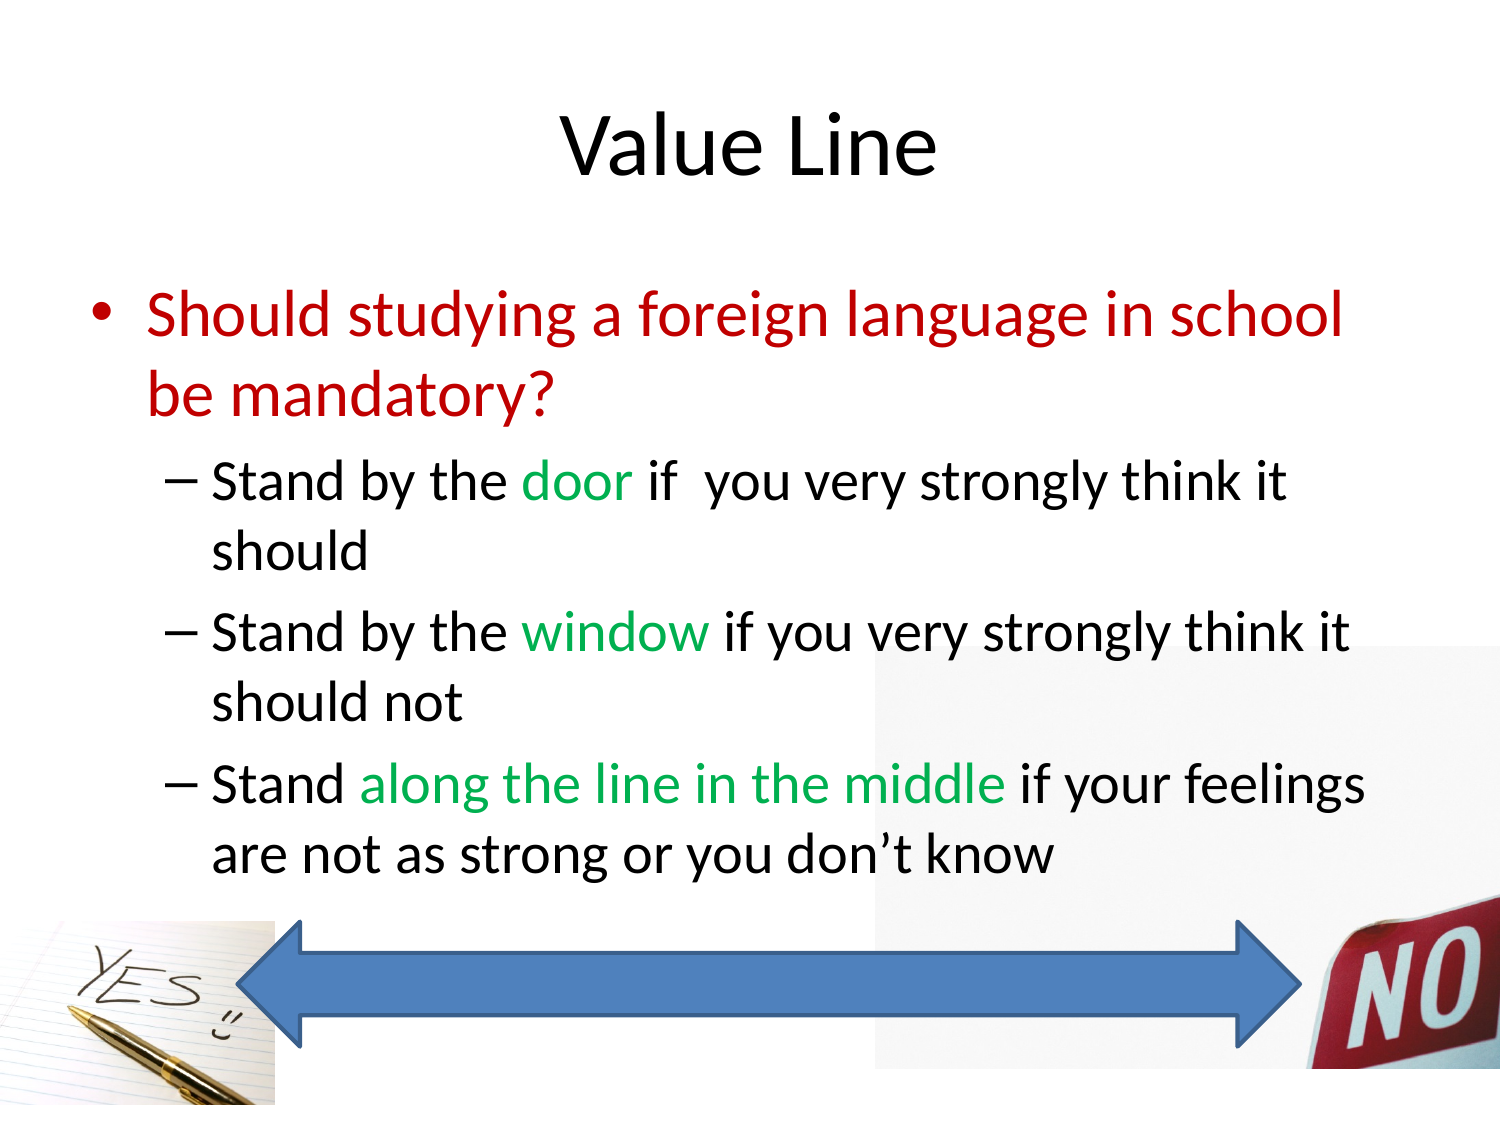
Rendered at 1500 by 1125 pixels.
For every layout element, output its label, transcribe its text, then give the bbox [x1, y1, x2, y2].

picture [0, 921, 276, 1106]
title Value Line [75, 45, 1425, 233]
picture [874, 646, 1500, 1069]
list Should studying a foreign language in school be mandatory? Stand by the door if you very strongly think it should Stand by the window if you very strongly think it should not Stand along the line in the middle if your feelings are not as strong or you don’t know [75, 262, 1425, 950]
text_box [279, 919, 869, 1049]
